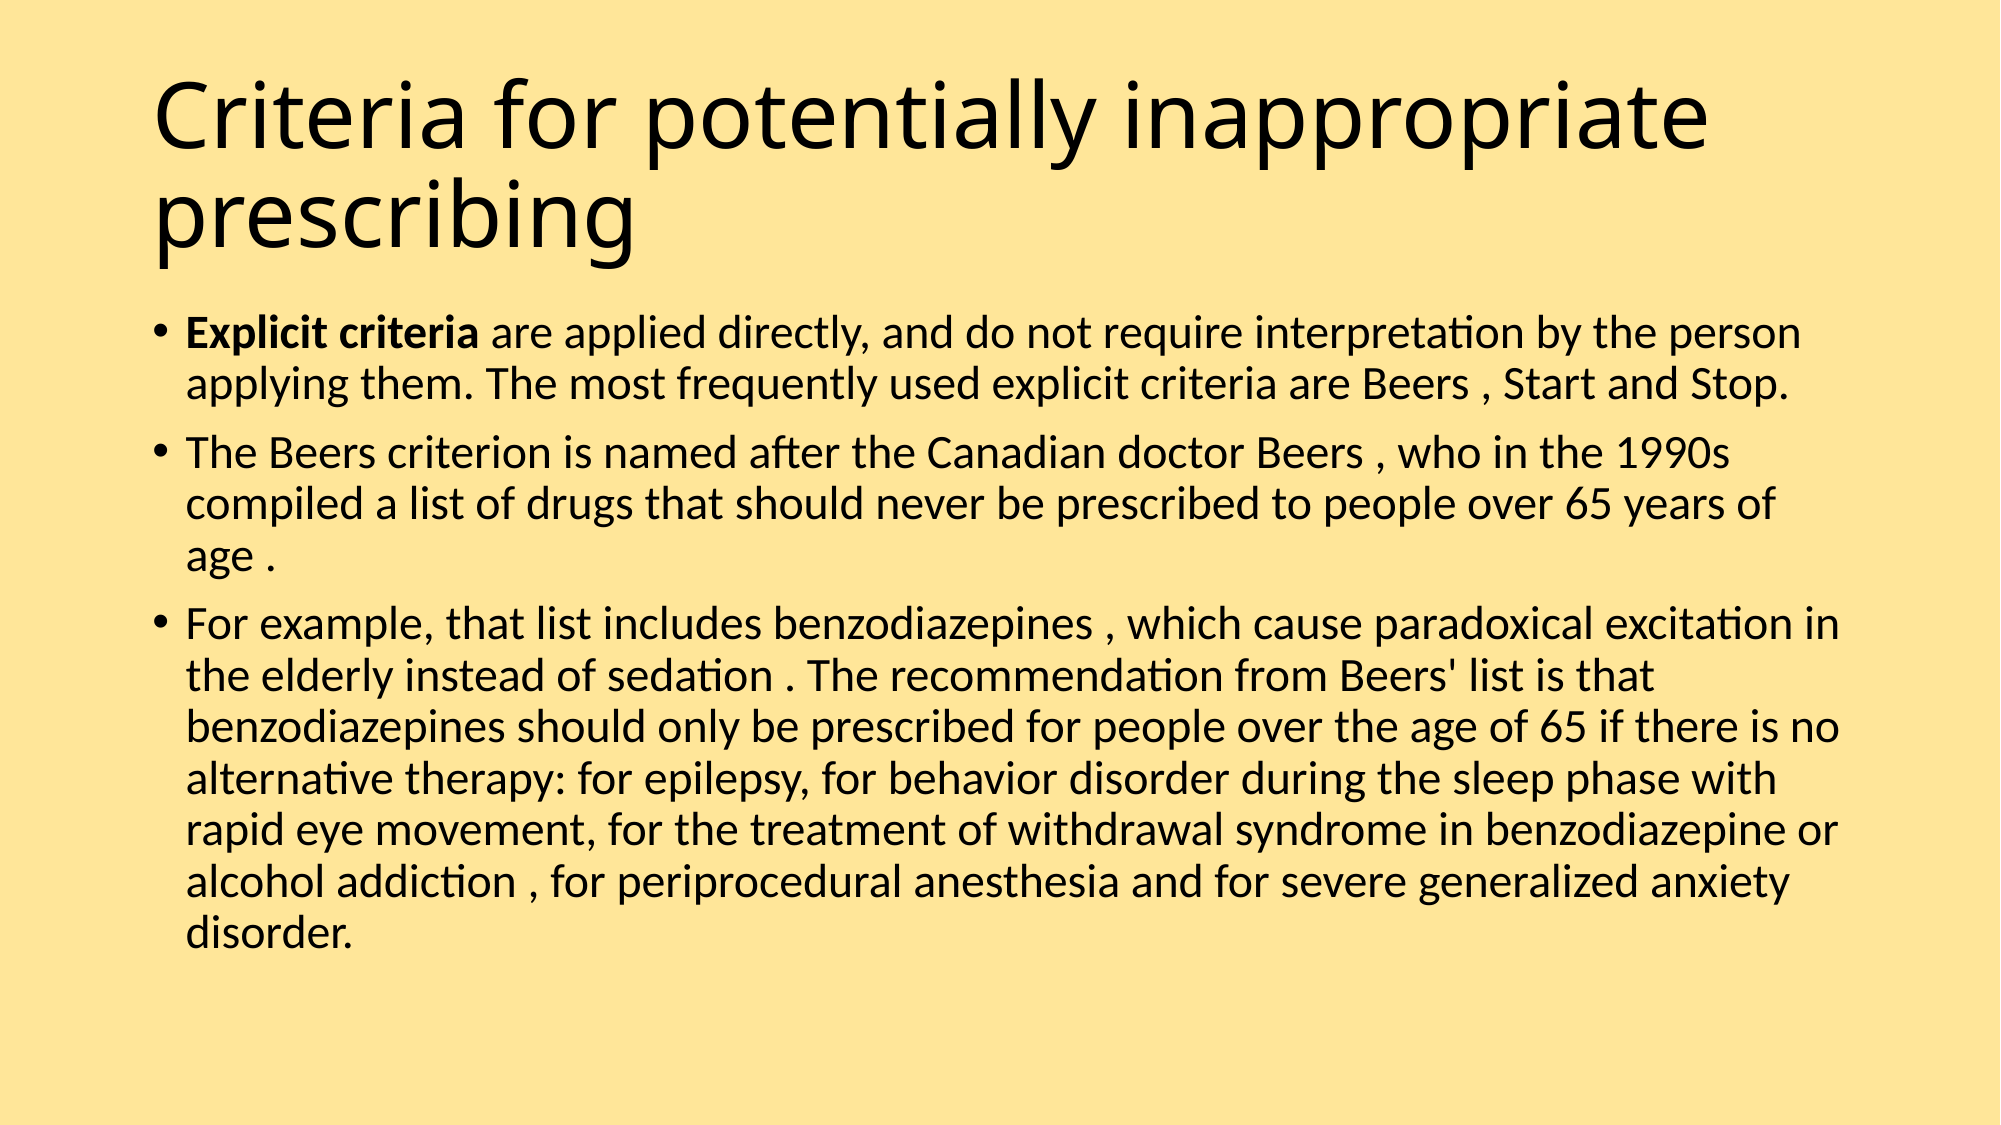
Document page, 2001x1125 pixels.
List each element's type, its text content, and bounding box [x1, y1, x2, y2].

title Criteria for potentially inappropriate prescribing [137, 59, 1863, 278]
list Explicit criteria are applied directly, and do not require interpretation by the person applying them. The most frequently used explicit criteria are Beers , Start and Stop. The Beers criterion is named after the Canadian doctor Beers , who in the 1990s compiled a list of drugs that should never be prescribed to people over 65 years of age . For example, that list includes benzodiazepines , which cause paradoxical excitation in the elderly instead of sedation . The recommendation from Beers' list is that benzodiazepines should only be prescribed for people over the age of 65 if there is no alternative therapy: for epilepsy, for behavior disorder during the sleep phase with rapid eye movement, for the treatment of withdrawal syndrome in benzodiazepine or alcohol addiction , for periprocedural anesthesia and for severe generalized anxiety disorder. [137, 299, 1863, 1014]
